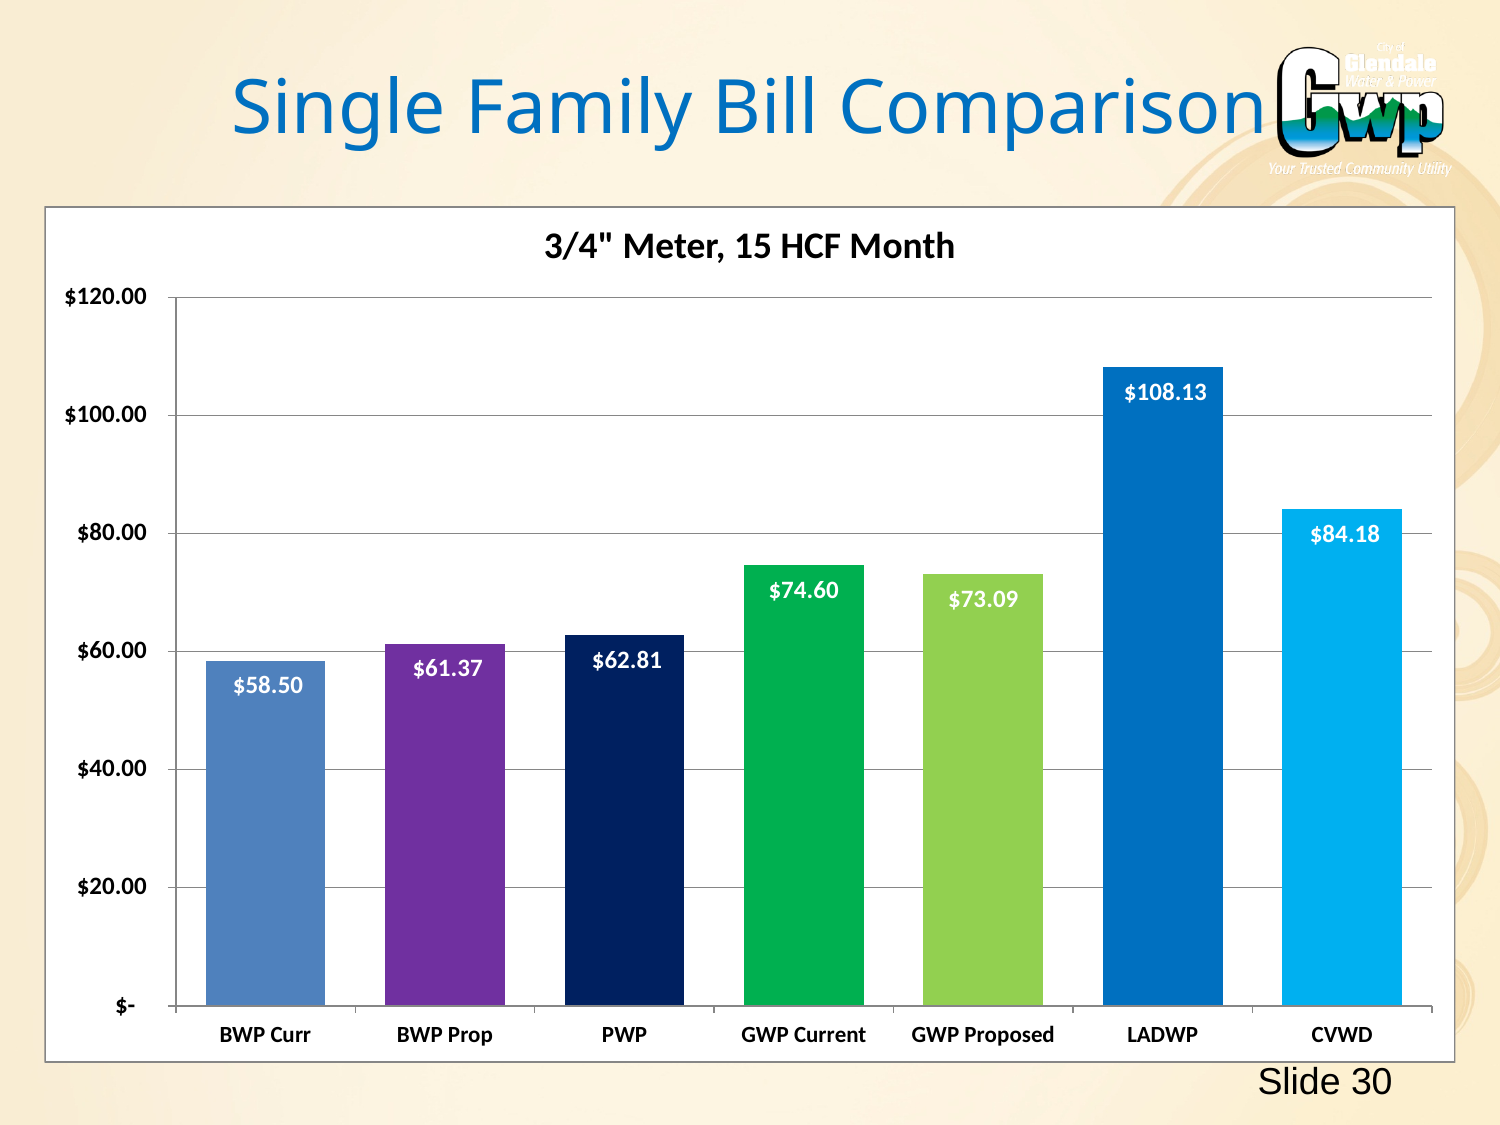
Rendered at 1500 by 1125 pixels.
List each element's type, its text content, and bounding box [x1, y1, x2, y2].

picture [0, 0, 1500, 1125]
title Single Family Bill Comparison [75, 37, 1425, 171]
text_box Slide 30 [1149, 1049, 1500, 1125]
